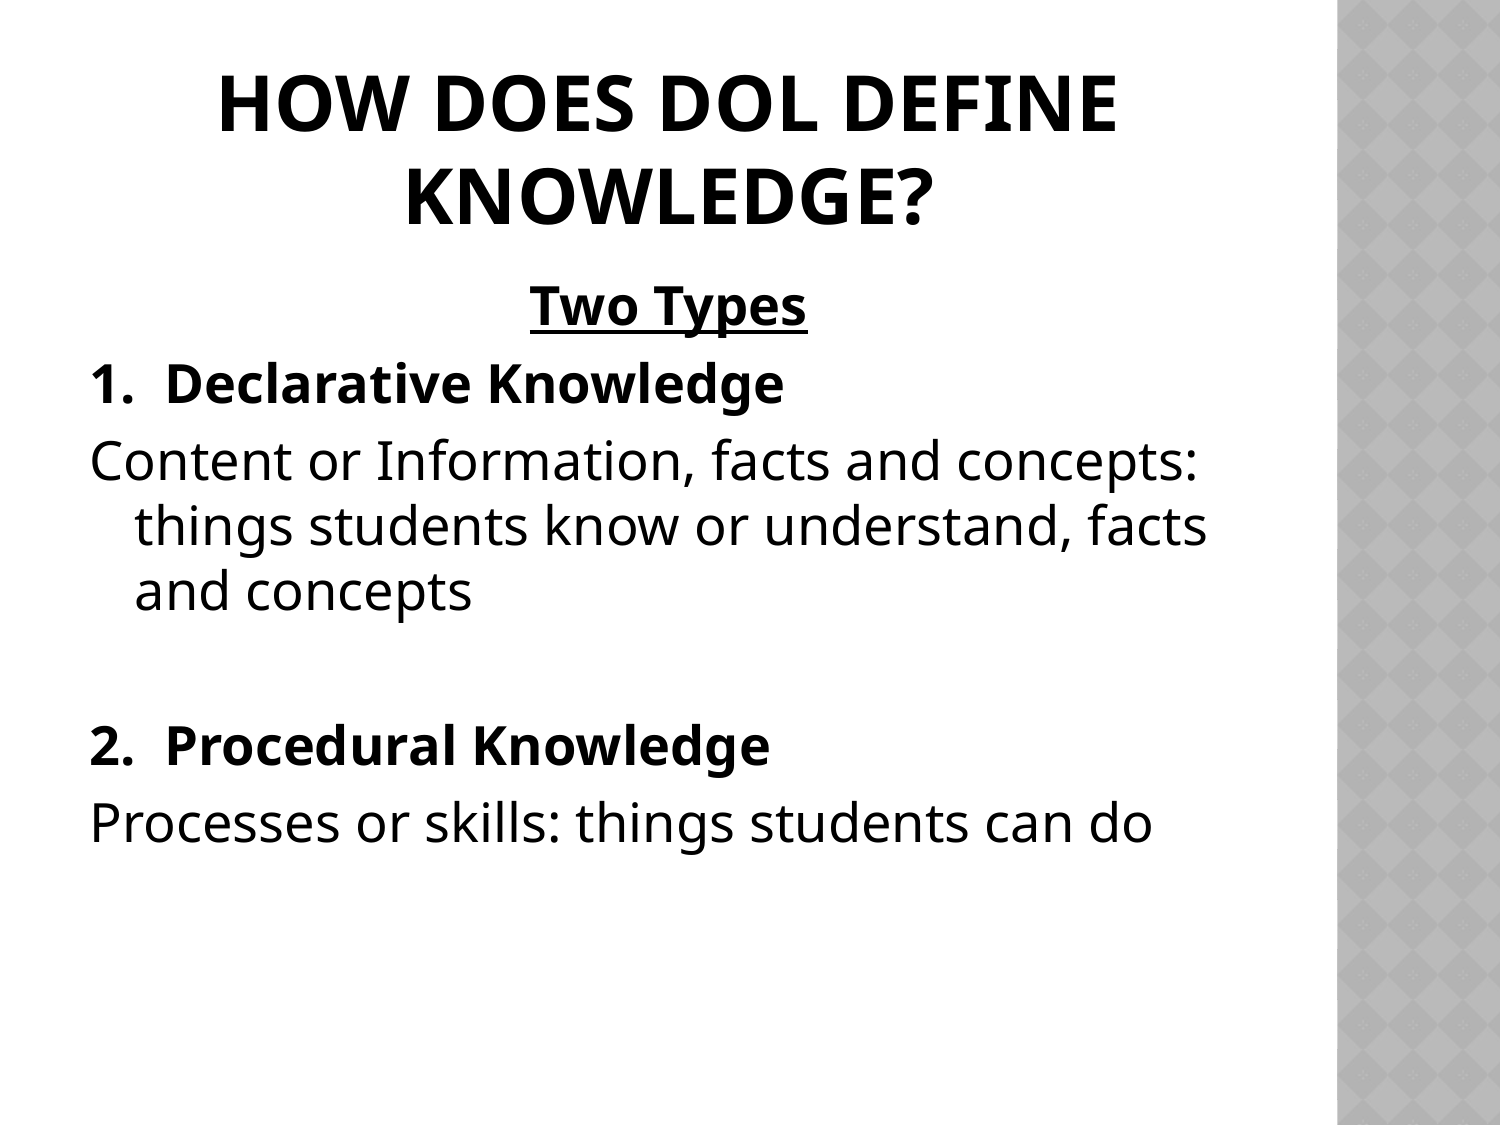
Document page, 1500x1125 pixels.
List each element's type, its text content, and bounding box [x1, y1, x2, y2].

title How does DoL Define Knowledge? [75, 52, 1263, 240]
list Two Types 1. Declarative Knowledge Content or Information, facts and concepts: things students know or understand, facts and concepts 2. Procedural Knowledge Processes or skills: things students can do [75, 264, 1263, 1059]
